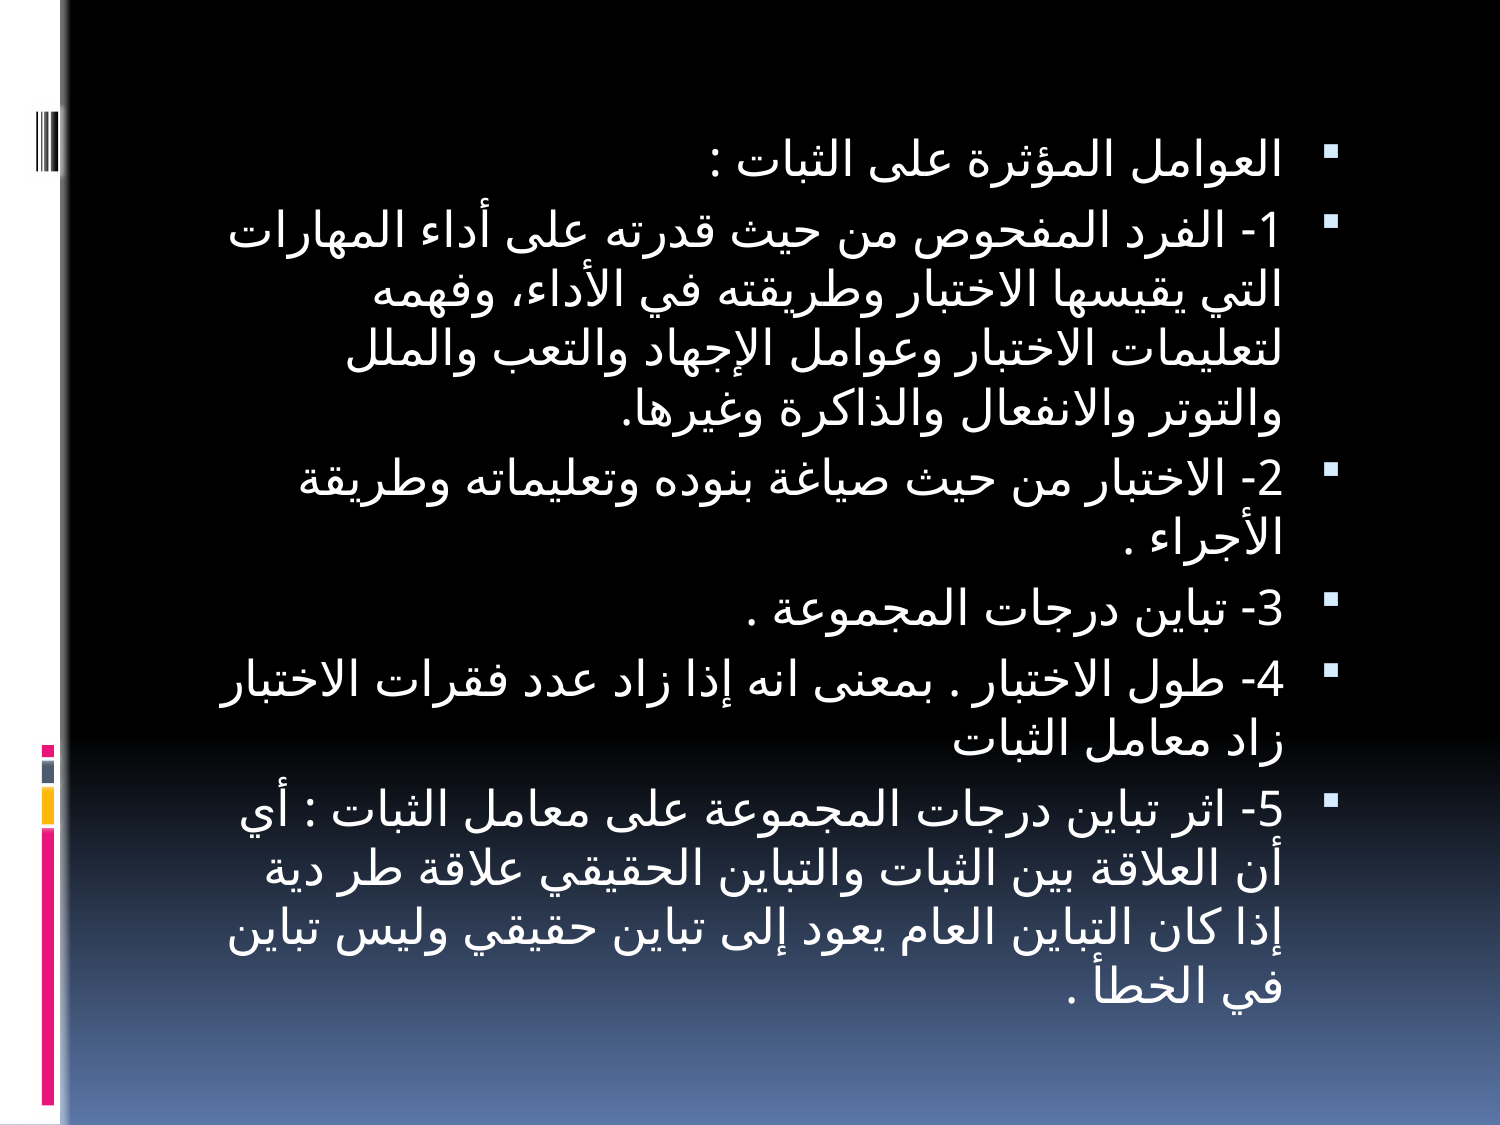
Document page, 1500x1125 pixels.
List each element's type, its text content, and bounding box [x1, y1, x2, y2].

list العوامل المؤثرة على الثبات : 1- الفرد المفحوص من حيث قدرته على أداء المهارات التي يقيسها الاختبار وطريقته في الأداء، وفهمه لتعليمات الاختبار وعوامل الإجهاد والتعب والملل والتوتر والانفعال والذاكرة وغيرها. 2- الاختبار من حيث صياغة بنوده وتعليماته وطريقة الأجراء . 3- تباين درجات المجموعة . 4- طول الاختبار . بمعنى انه إذا زاد عدد فقرات الاختبار زاد معامل الثبات 5- اثر تباين درجات المجموعة على معامل الثبات : أي أن العلاقة بين الثبات والتباين الحقيقي علاقة طر دية إذا كان التباين العام يعود إلى تباين حقيقي وليس تباين في الخطأ . [187, 120, 1363, 1025]
